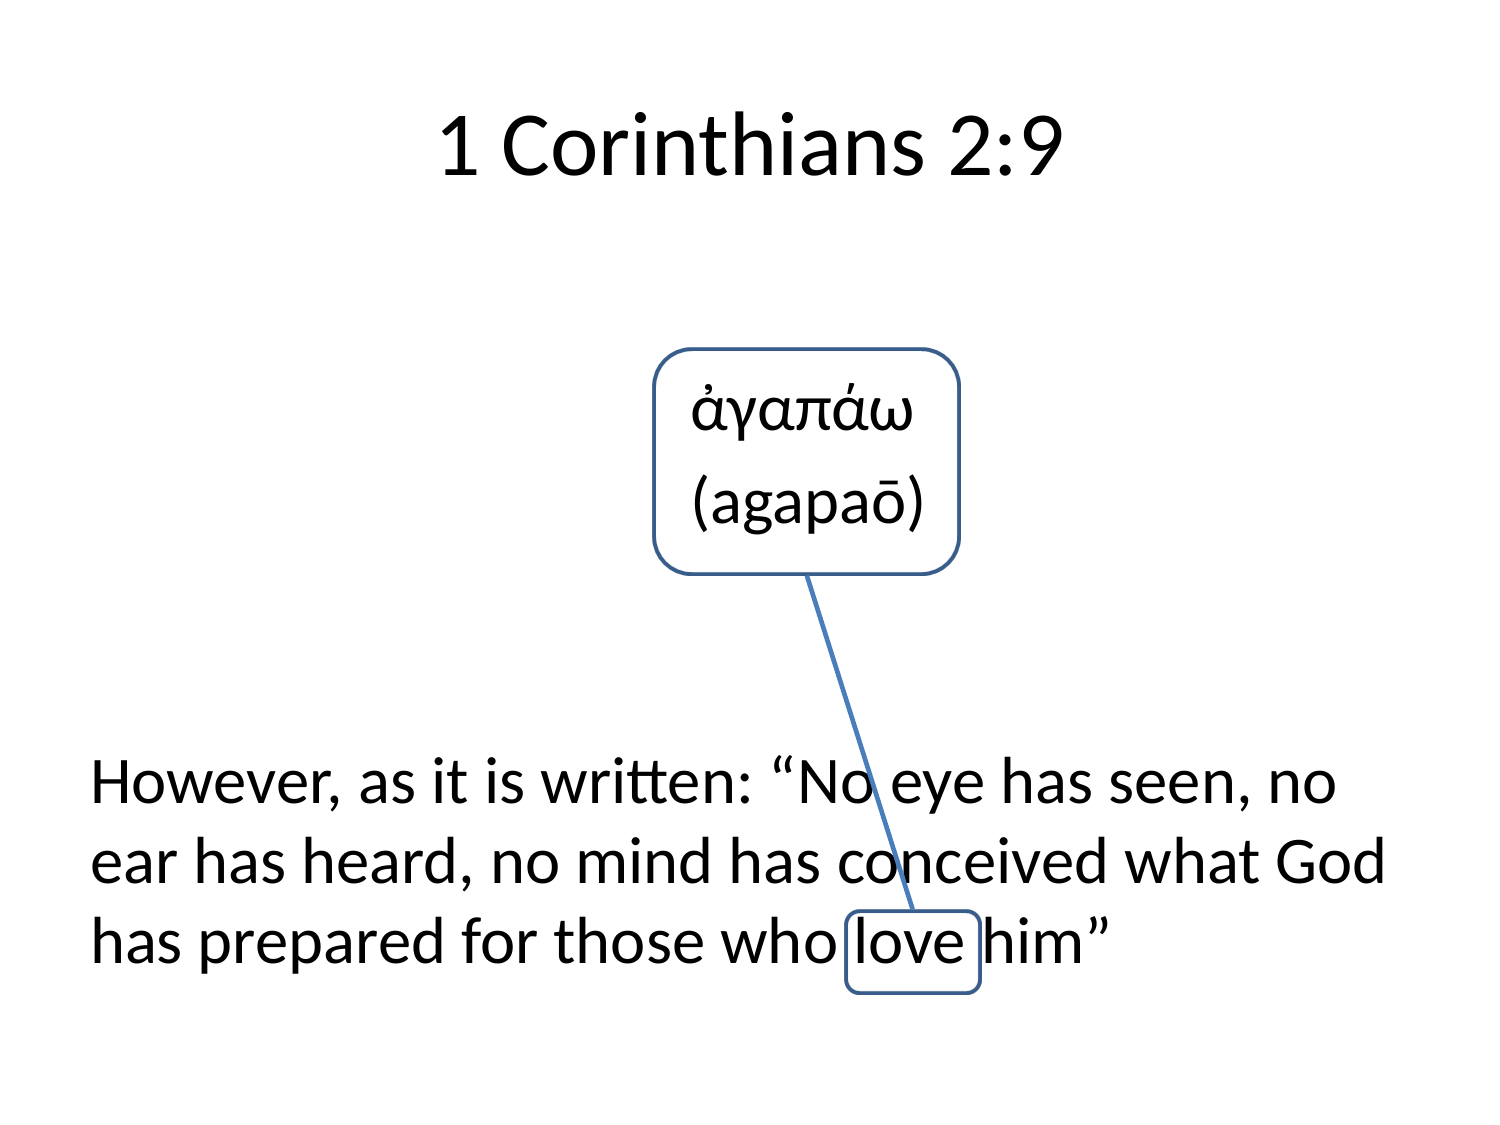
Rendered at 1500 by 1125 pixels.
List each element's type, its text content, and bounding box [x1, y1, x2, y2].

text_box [806, 575, 913, 910]
picture [843, 909, 982, 995]
picture [652, 347, 962, 576]
title 1 Corinthians 2:9 [75, 45, 1425, 233]
list ἀγαπάω (agapaō) However, as it is written: “No eye has seen, no ear has heard, no mind has conceived what God has prepared for those who love him” [75, 262, 1425, 1005]
